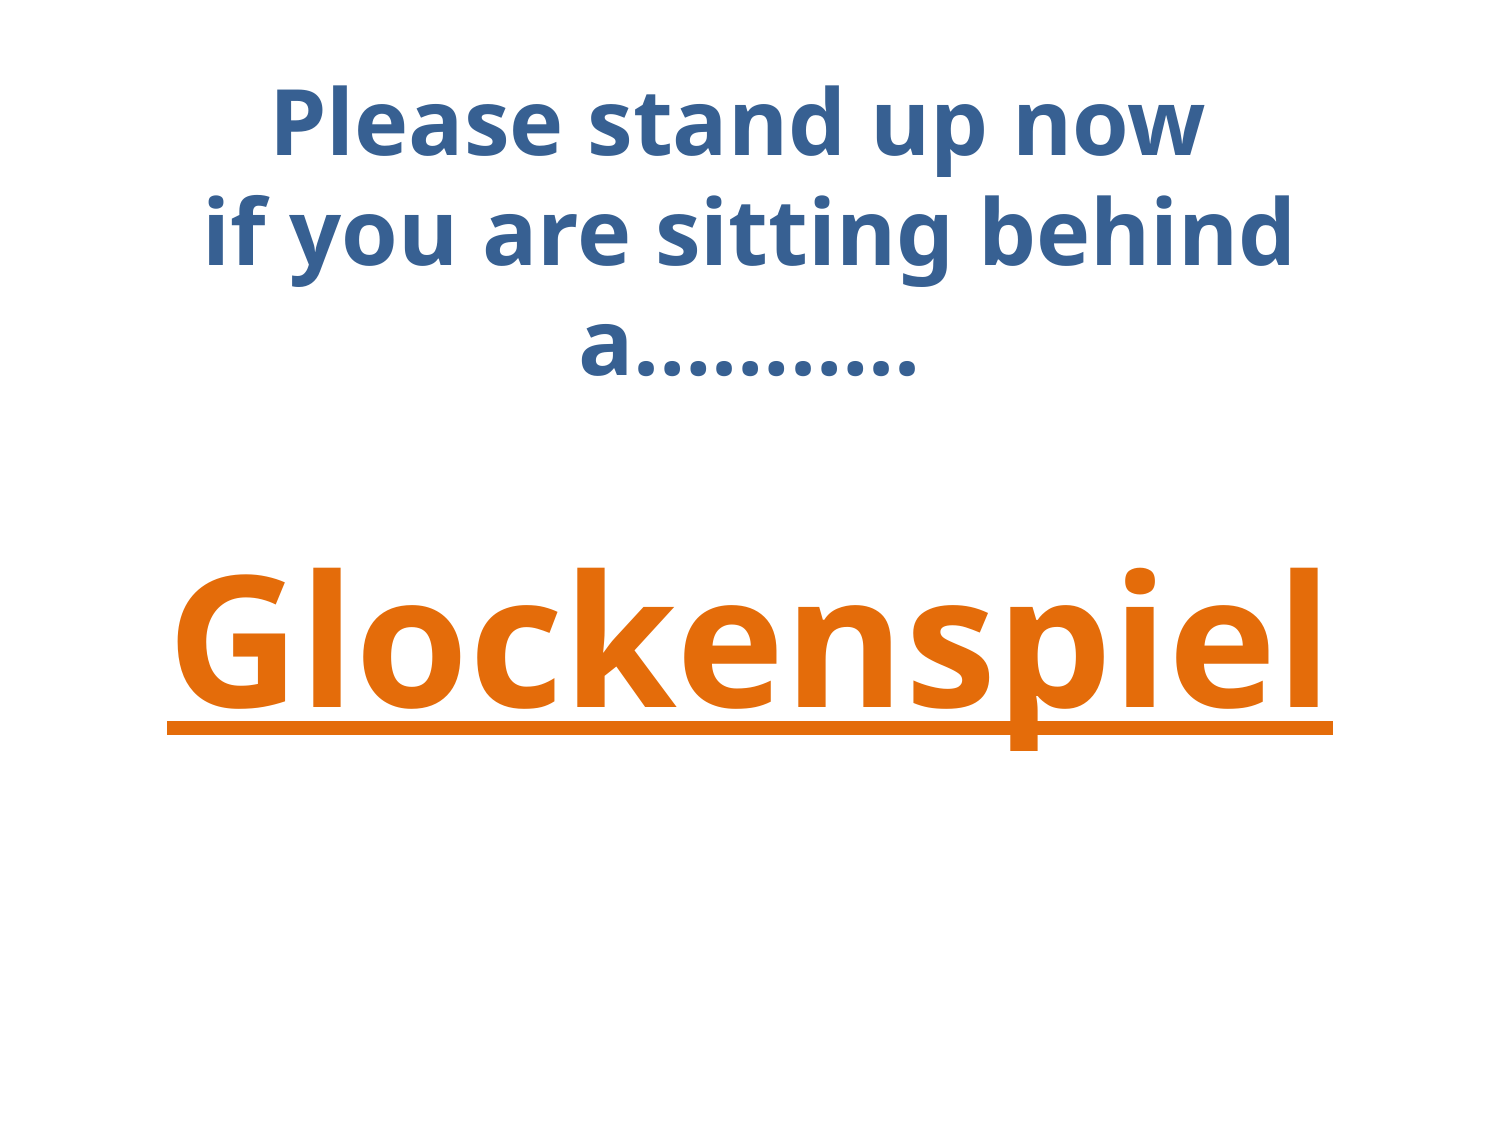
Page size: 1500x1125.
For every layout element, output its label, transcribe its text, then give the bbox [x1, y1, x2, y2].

title Please stand up now if you are sitting behind a……….. [75, 45, 1425, 399]
list Glockenspiel [75, 399, 1425, 1005]
